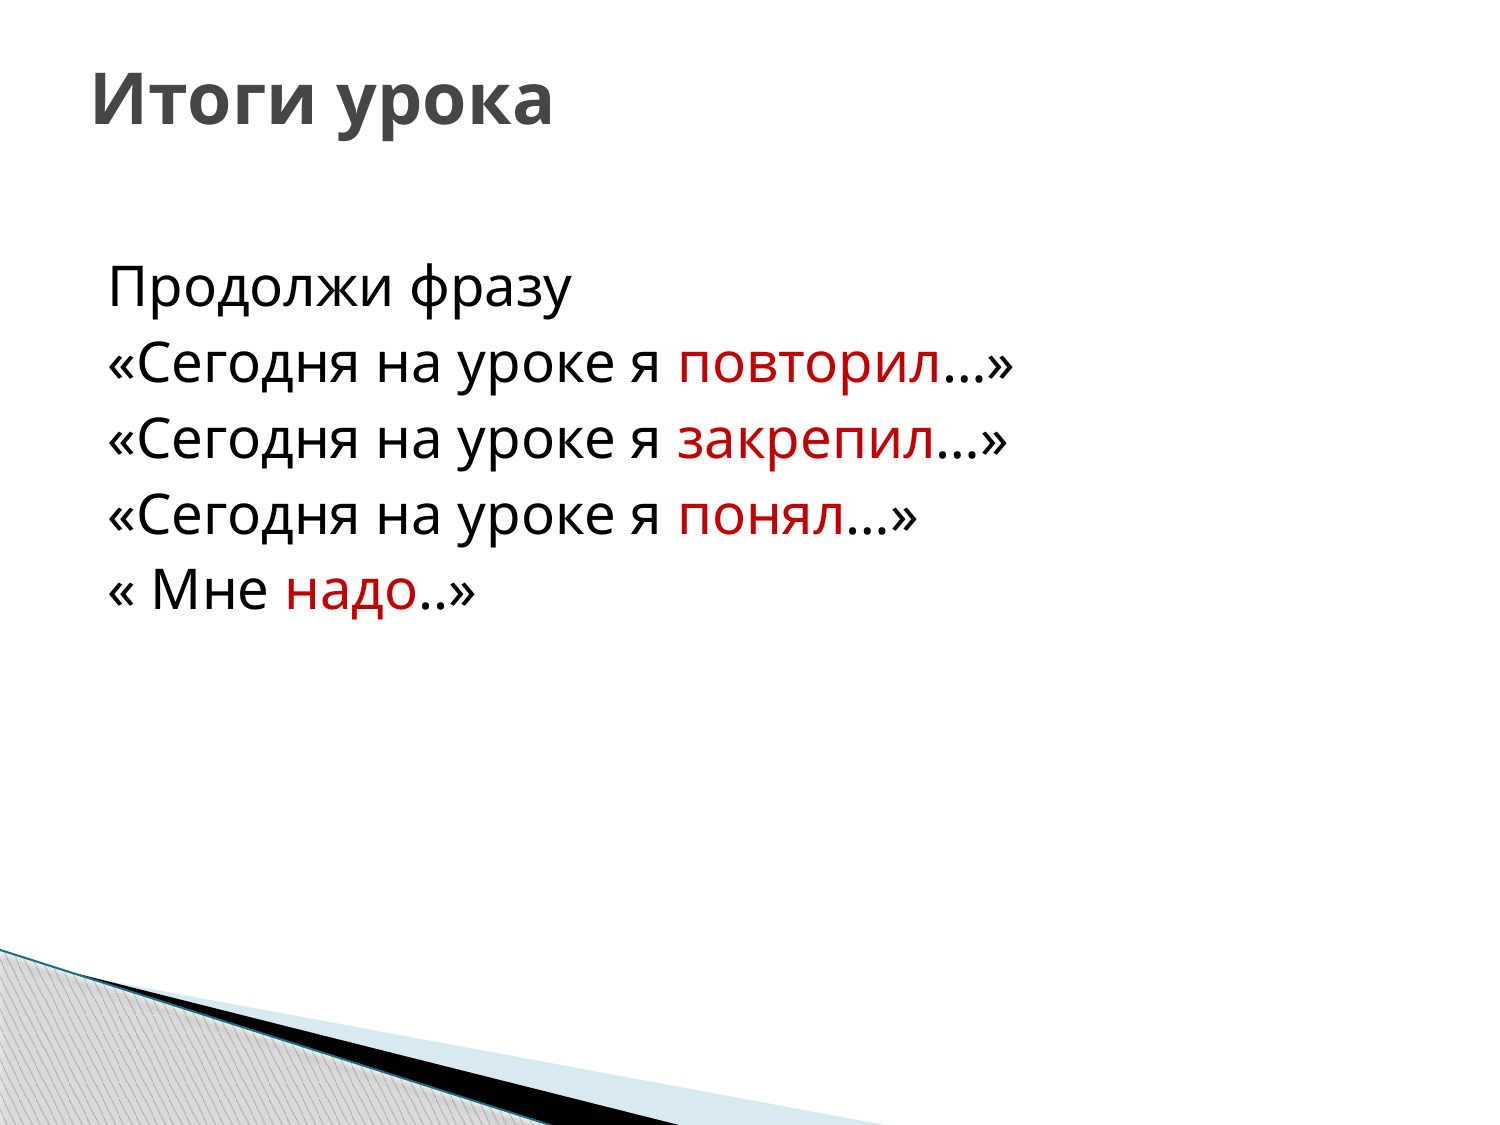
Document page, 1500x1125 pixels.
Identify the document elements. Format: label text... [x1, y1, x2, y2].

title Итоги урока [75, 45, 1425, 233]
list Продолжи фразу «Сегодня на уроке я повторил…» «Сегодня на уроке я закрепил…» «Сегодня на уроке я понял…» « Мне надо..» [75, 243, 1425, 986]
